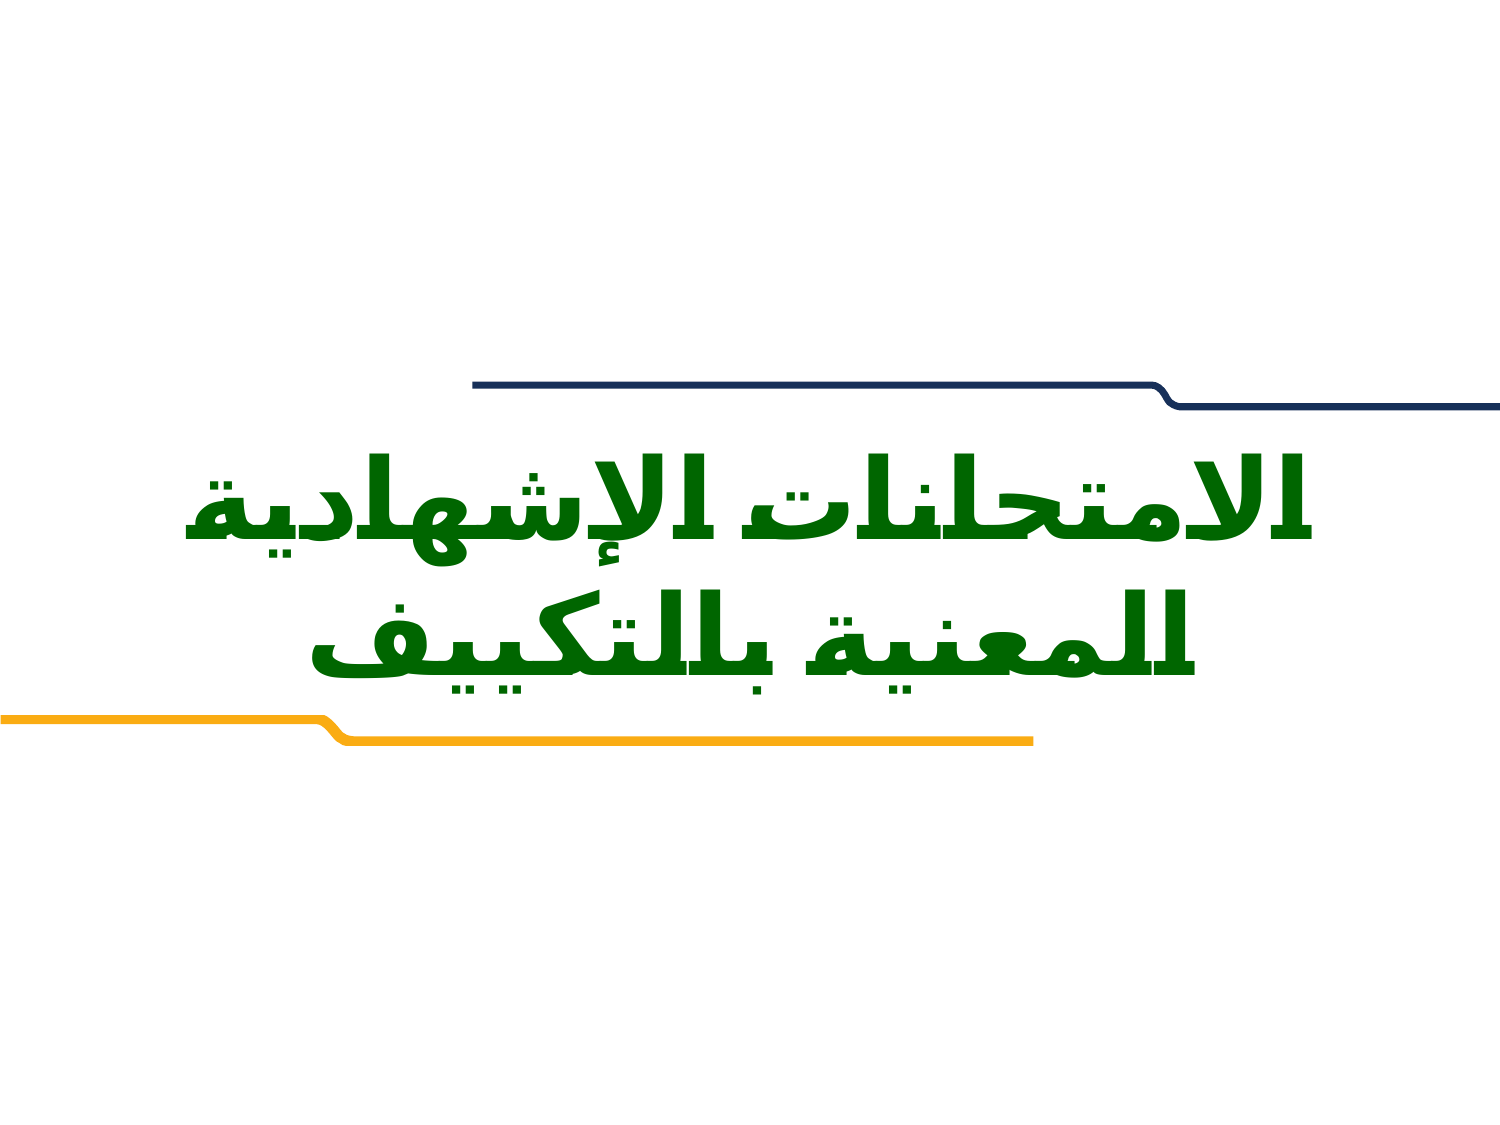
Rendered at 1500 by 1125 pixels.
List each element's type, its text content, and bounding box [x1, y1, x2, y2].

list الامتحانات الإشهادية المعنية بالتكييف [0, 433, 1500, 692]
